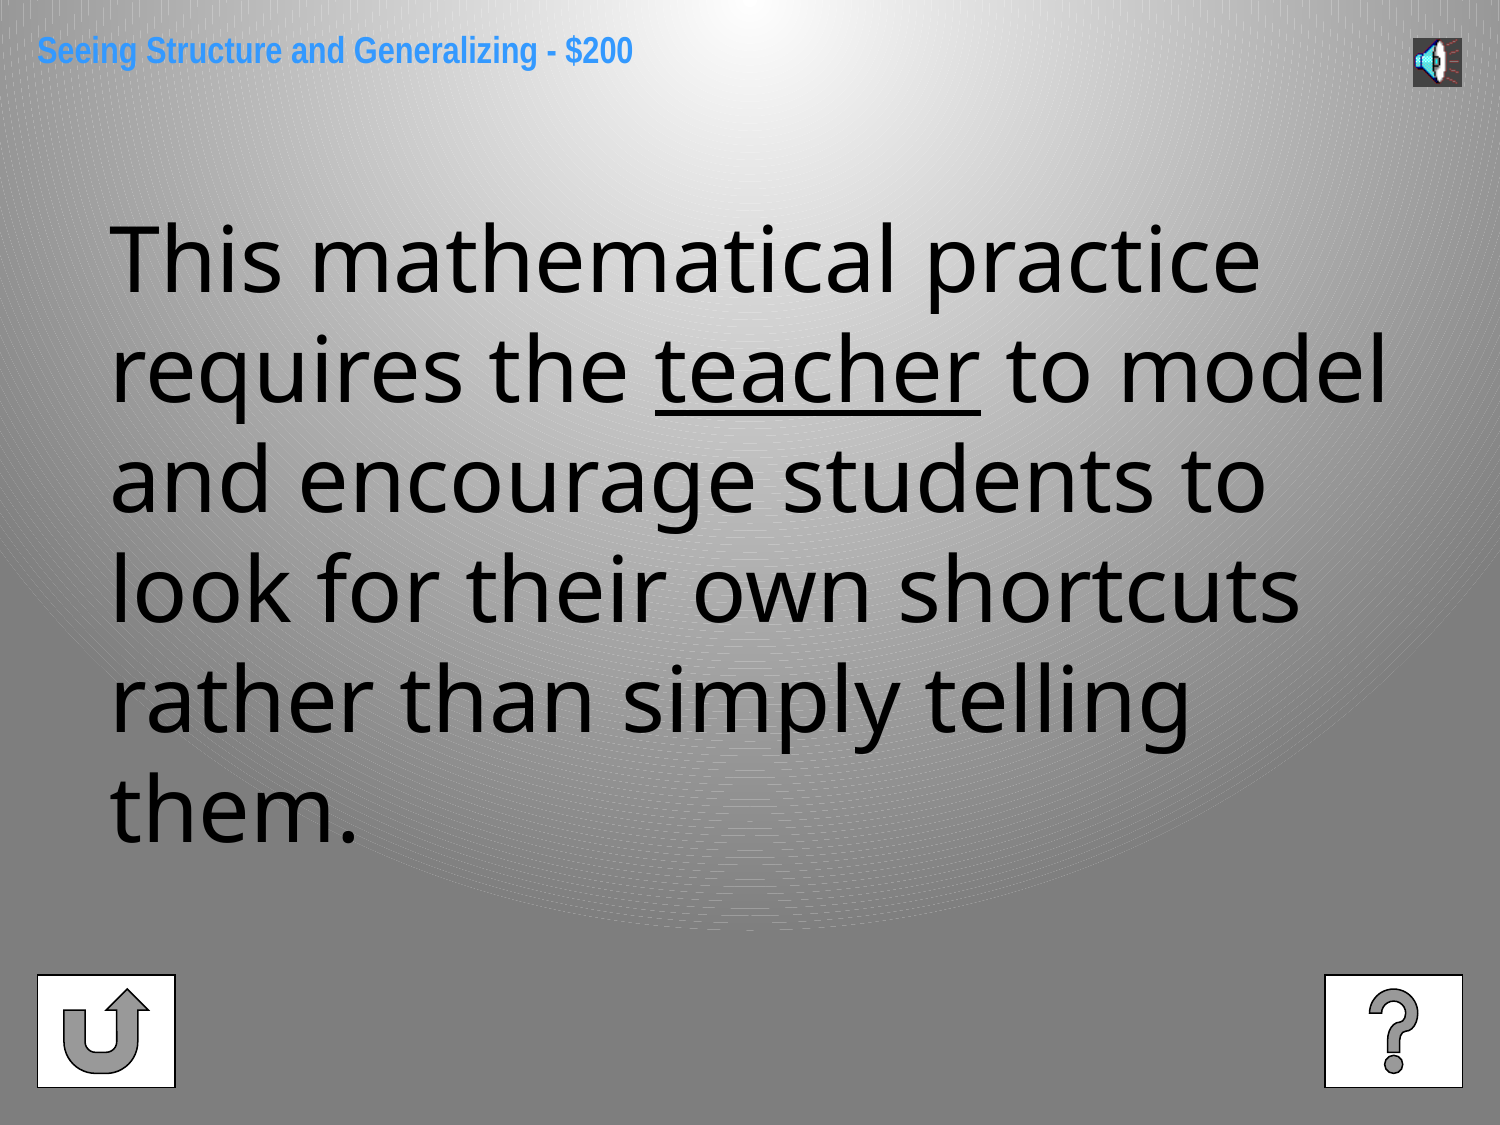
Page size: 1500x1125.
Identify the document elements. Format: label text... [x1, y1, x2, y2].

picture [1412, 37, 1463, 88]
text_box [37, 975, 175, 1088]
text_box Seeing Structure and Generalizing - $200 [22, 18, 1025, 94]
text_box This mathematical practice requires the teacher to model and encourage students to look for their own shortcuts rather than simply telling them. [74, 162, 1425, 900]
text_box [1324, 975, 1463, 1088]
